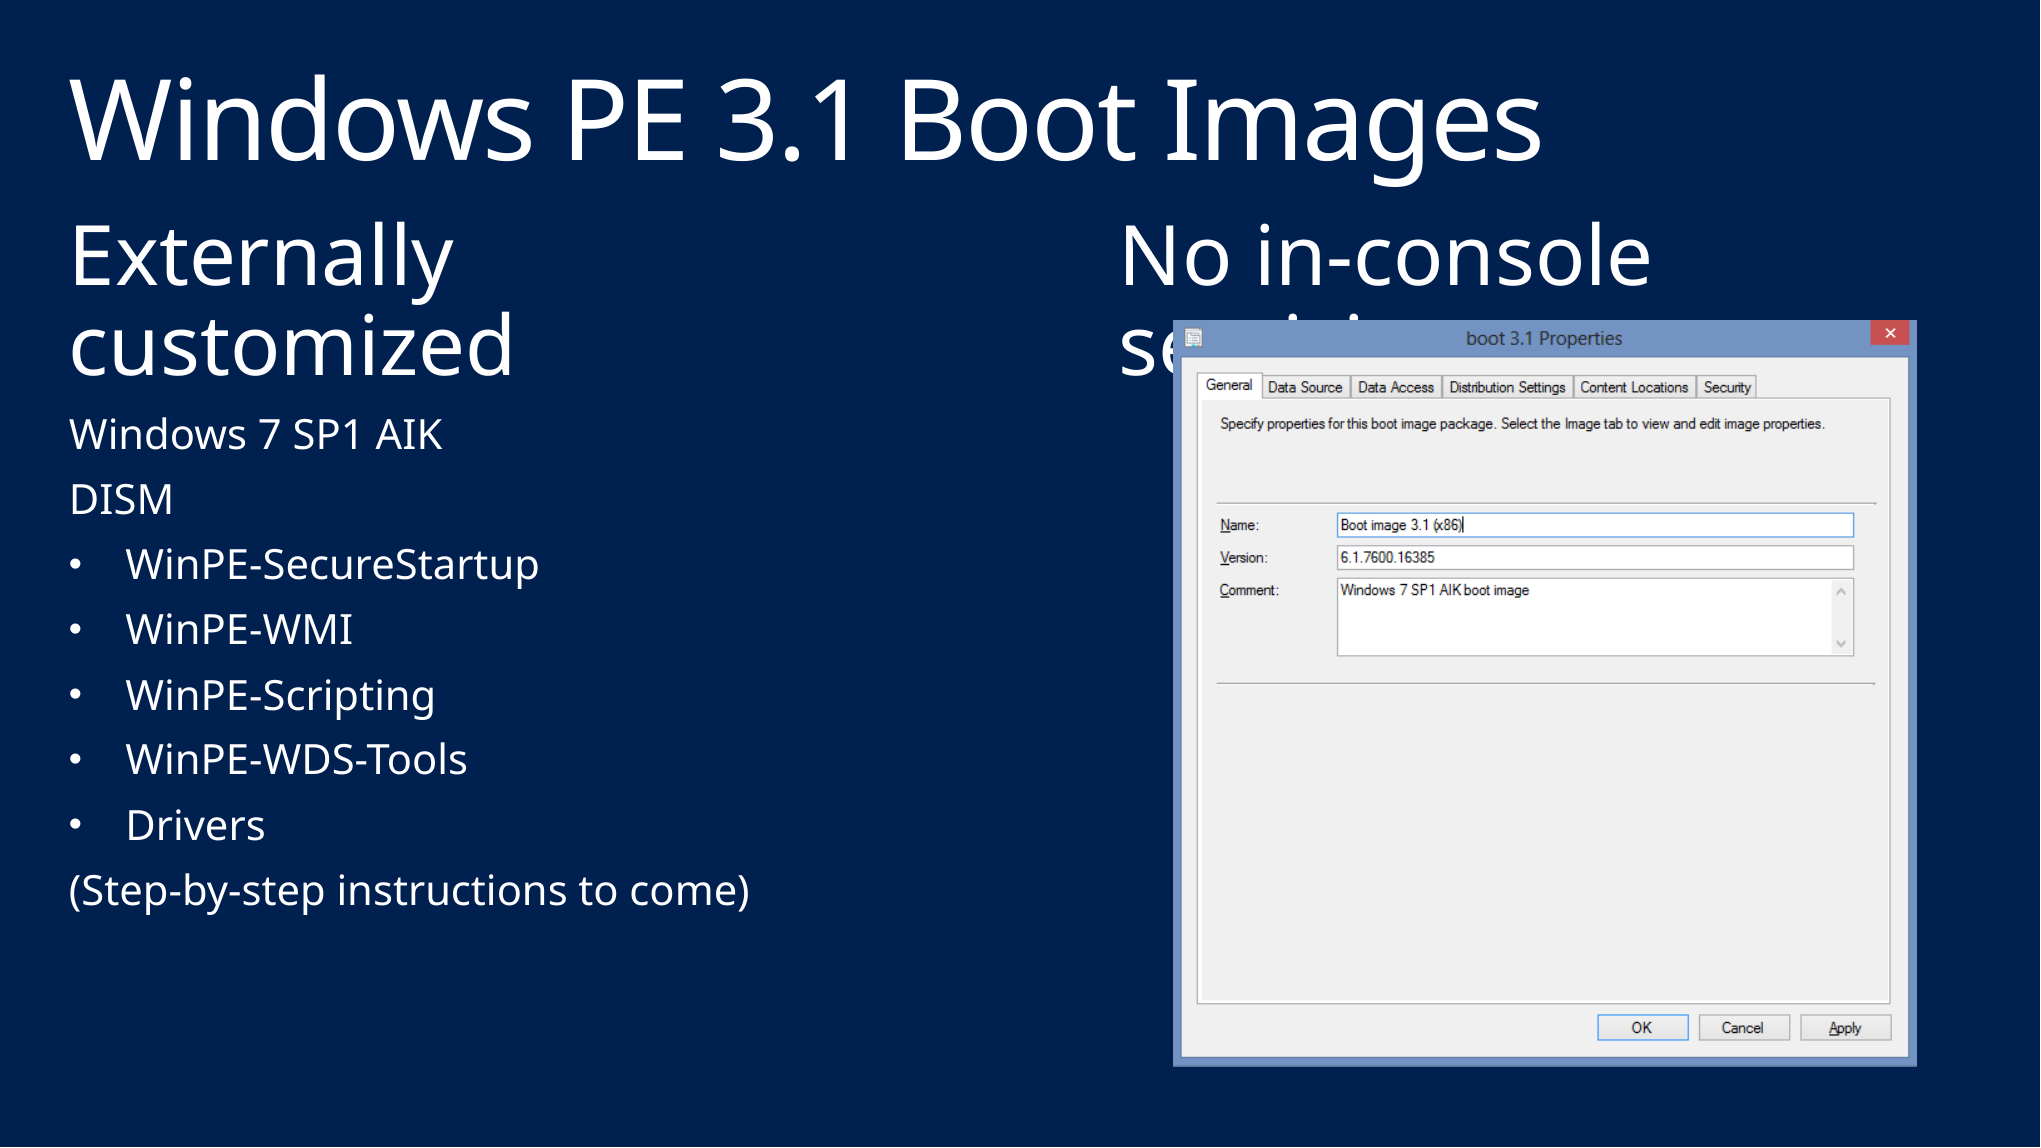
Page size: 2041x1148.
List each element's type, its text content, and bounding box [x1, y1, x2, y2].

list No in-console servicing [1095, 198, 1996, 321]
picture [1173, 319, 1917, 1067]
list Externally customized Windows 7 SP1 AIK DISM WinPE-SecureStartup WinPE-WMI WinPE-Scripting WinPE-WDS-Tools Drivers (Step-by-step instructions to come) [45, 198, 946, 852]
title Windows PE 3.1 Boot Images [45, 48, 1996, 200]
